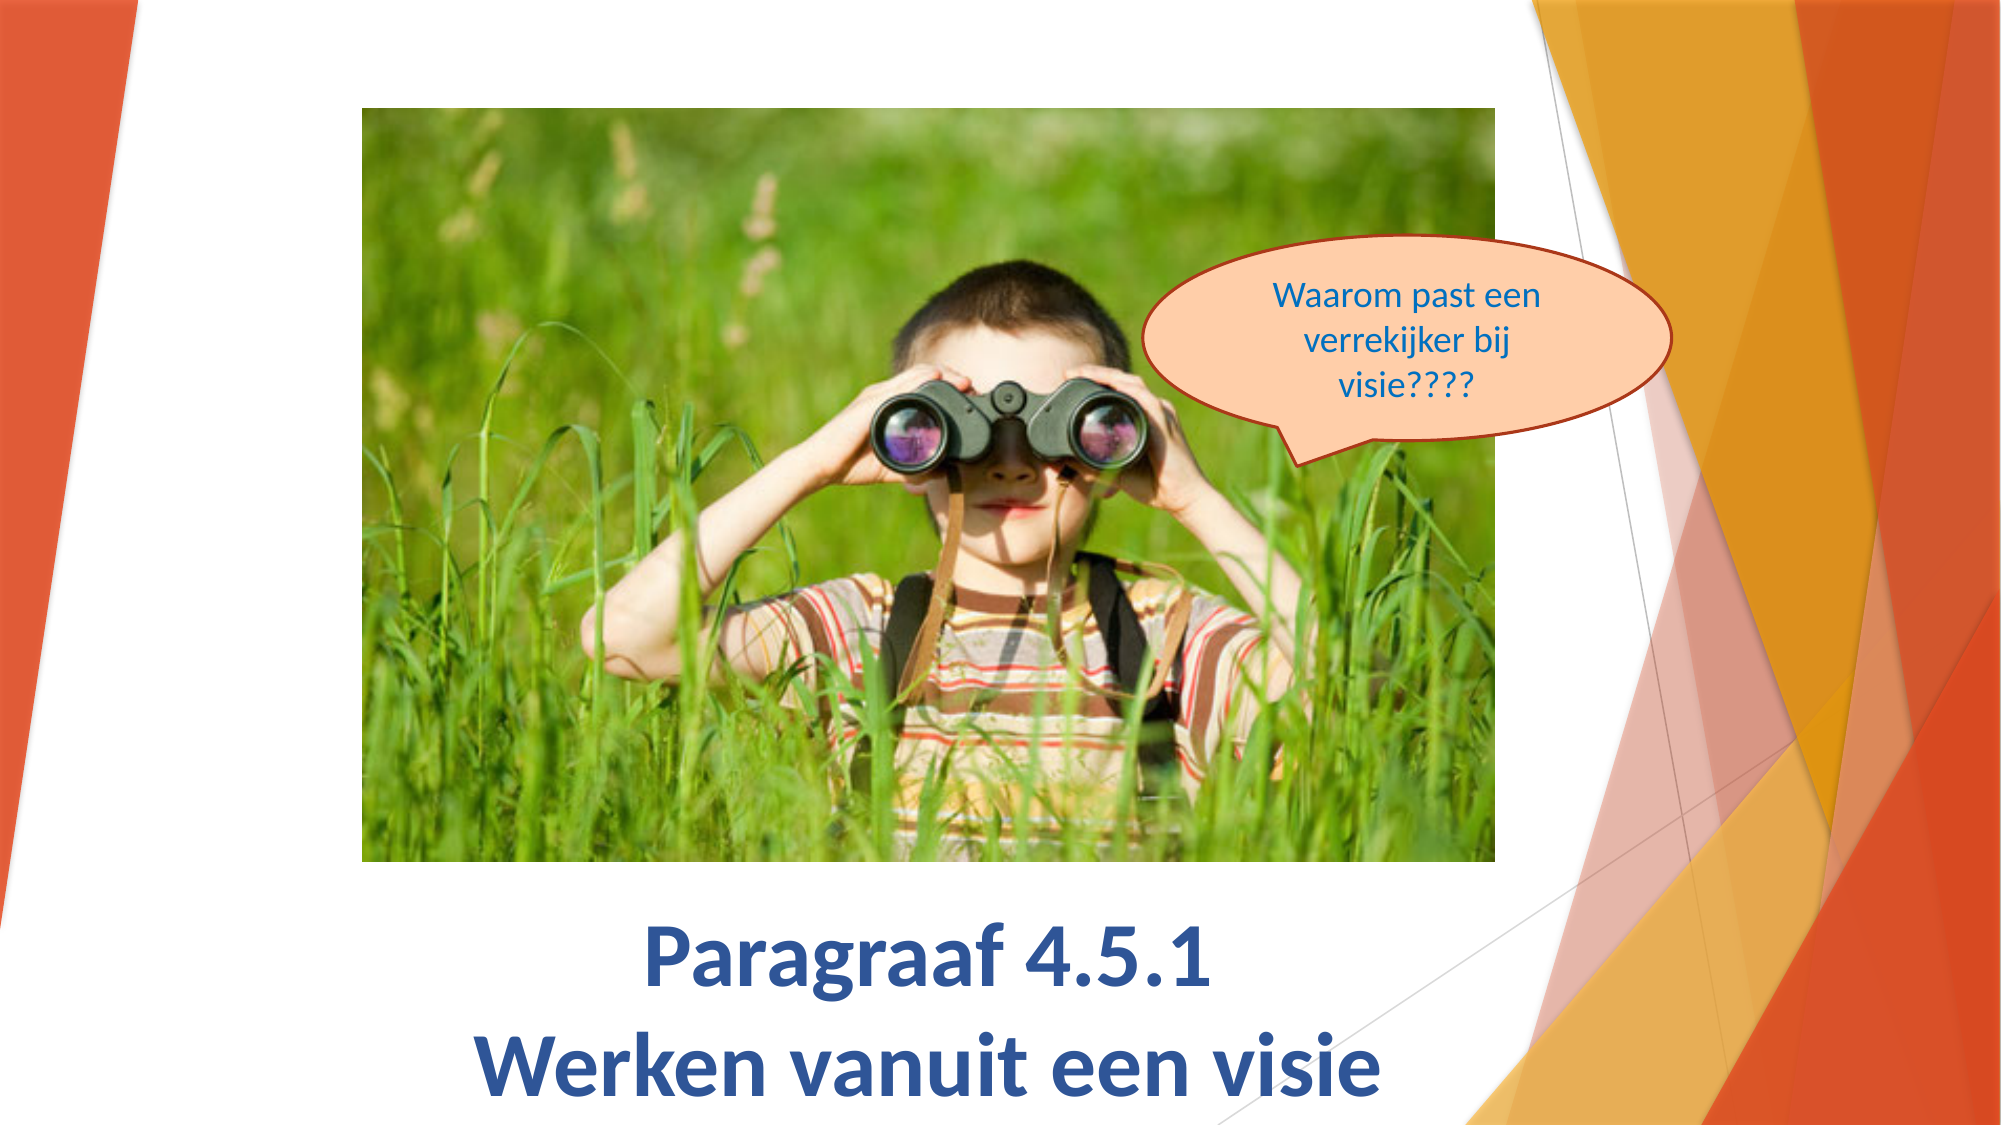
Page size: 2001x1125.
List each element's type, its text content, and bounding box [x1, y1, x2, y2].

text_box Paragraaf 4.5.1 Werken vanuit een visie [458, 887, 1400, 1123]
text_box Waarom past een verrekijker bij visie???? [1502, 240, 1674, 436]
picture [362, 108, 1496, 862]
